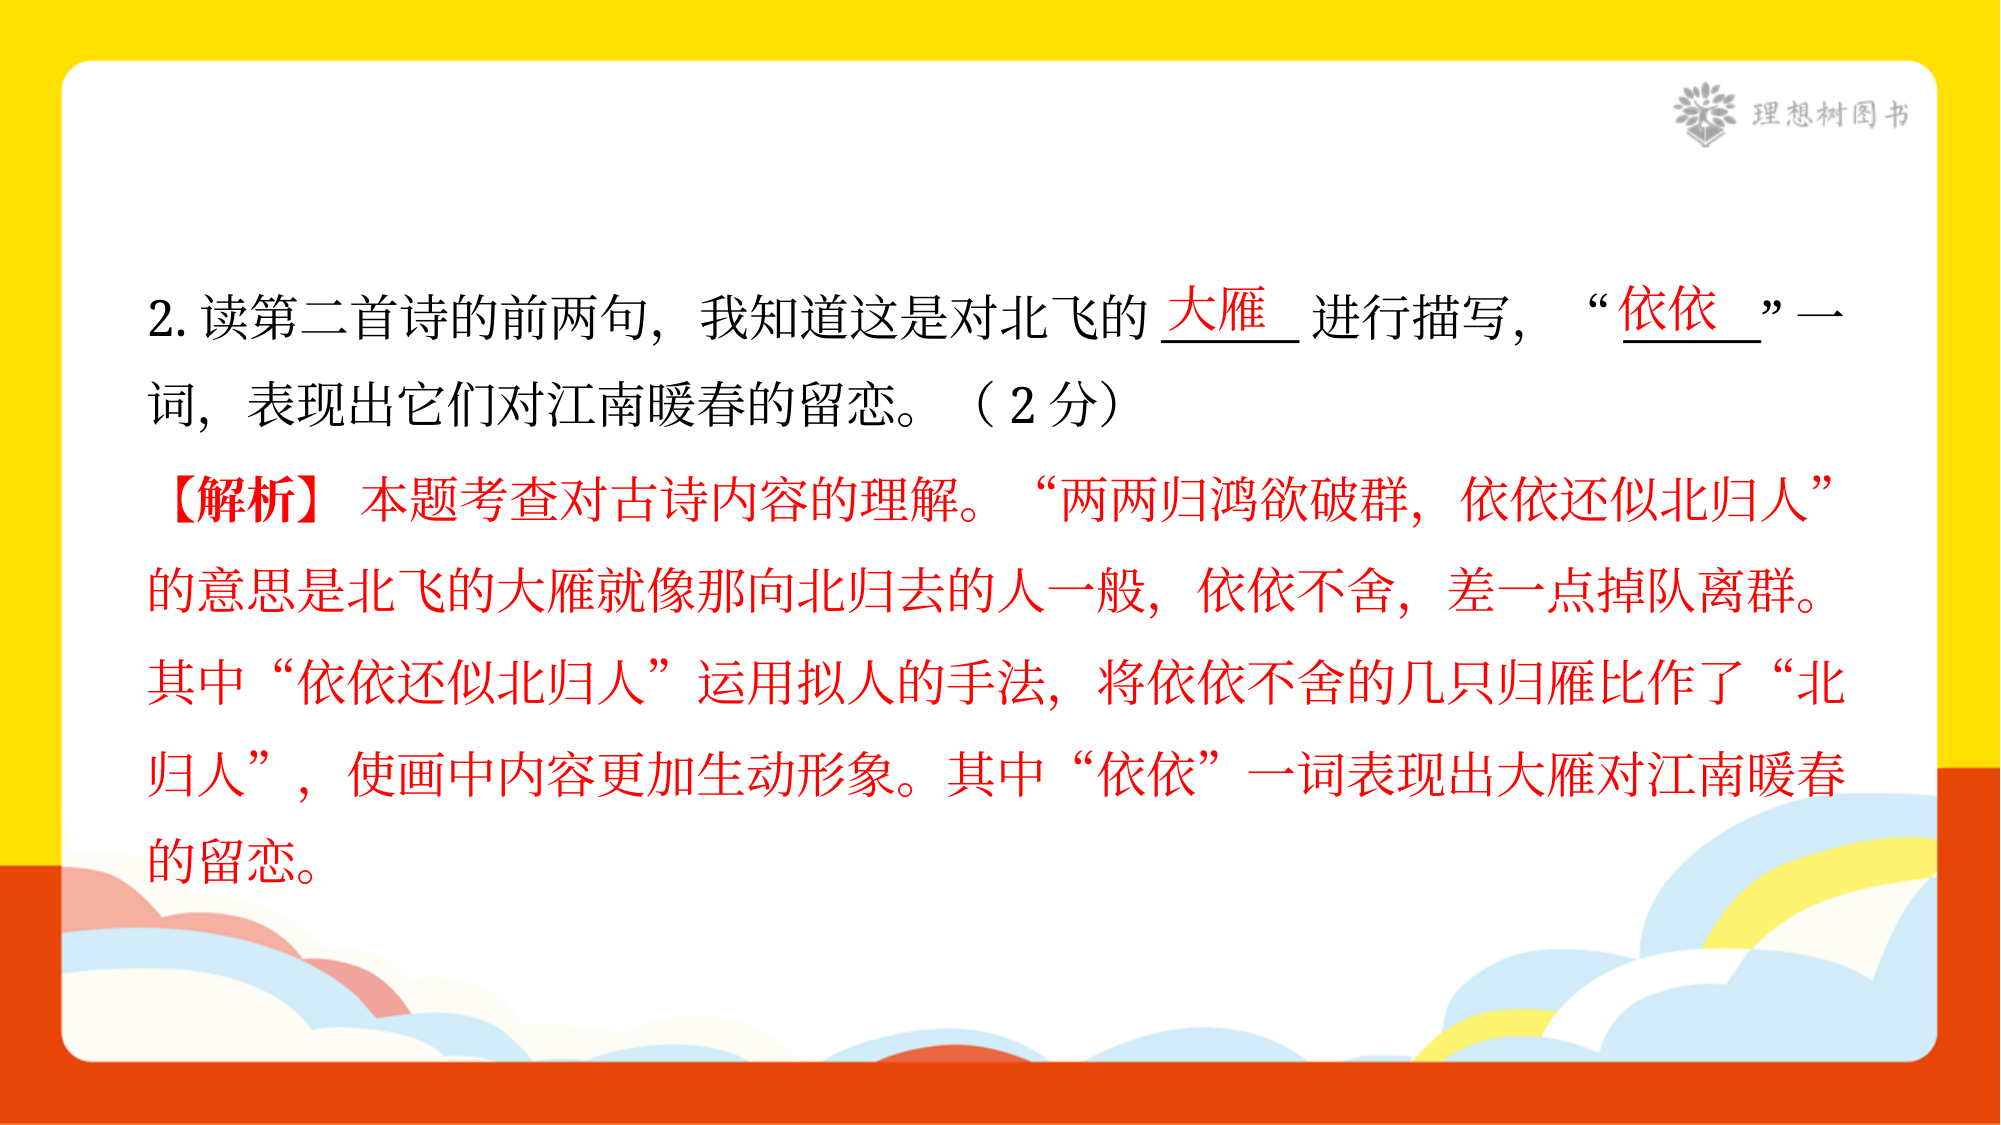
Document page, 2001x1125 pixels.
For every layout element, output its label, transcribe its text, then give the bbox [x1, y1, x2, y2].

text_box 依依 [1599, 250, 1736, 328]
text_box 2.读第二首诗的前两句，我知道这是对北飞的______进行描写，“______”一 词，表现出它们对江南暖春的留恋。（2分） [146, 254, 1851, 425]
picture [0, 0, 2000, 1125]
text_box 【解析】 本题考查对古诗内容的理解。“两两归鸿欲破群，依依还似北归人” 的意思是北飞的大雁就像那向北归去的人一般，依依不舍，差一点掉队离群。 其中“依依还似北归人”运用拟人的手法，将依依不舍的几只归雁比作了“北 归人”，使画中内容更加生动形象。其中“依依”一词表现出大雁对江南暖春 的留恋。 [146, 436, 1851, 881]
text_box 大雁 [1149, 250, 1286, 328]
